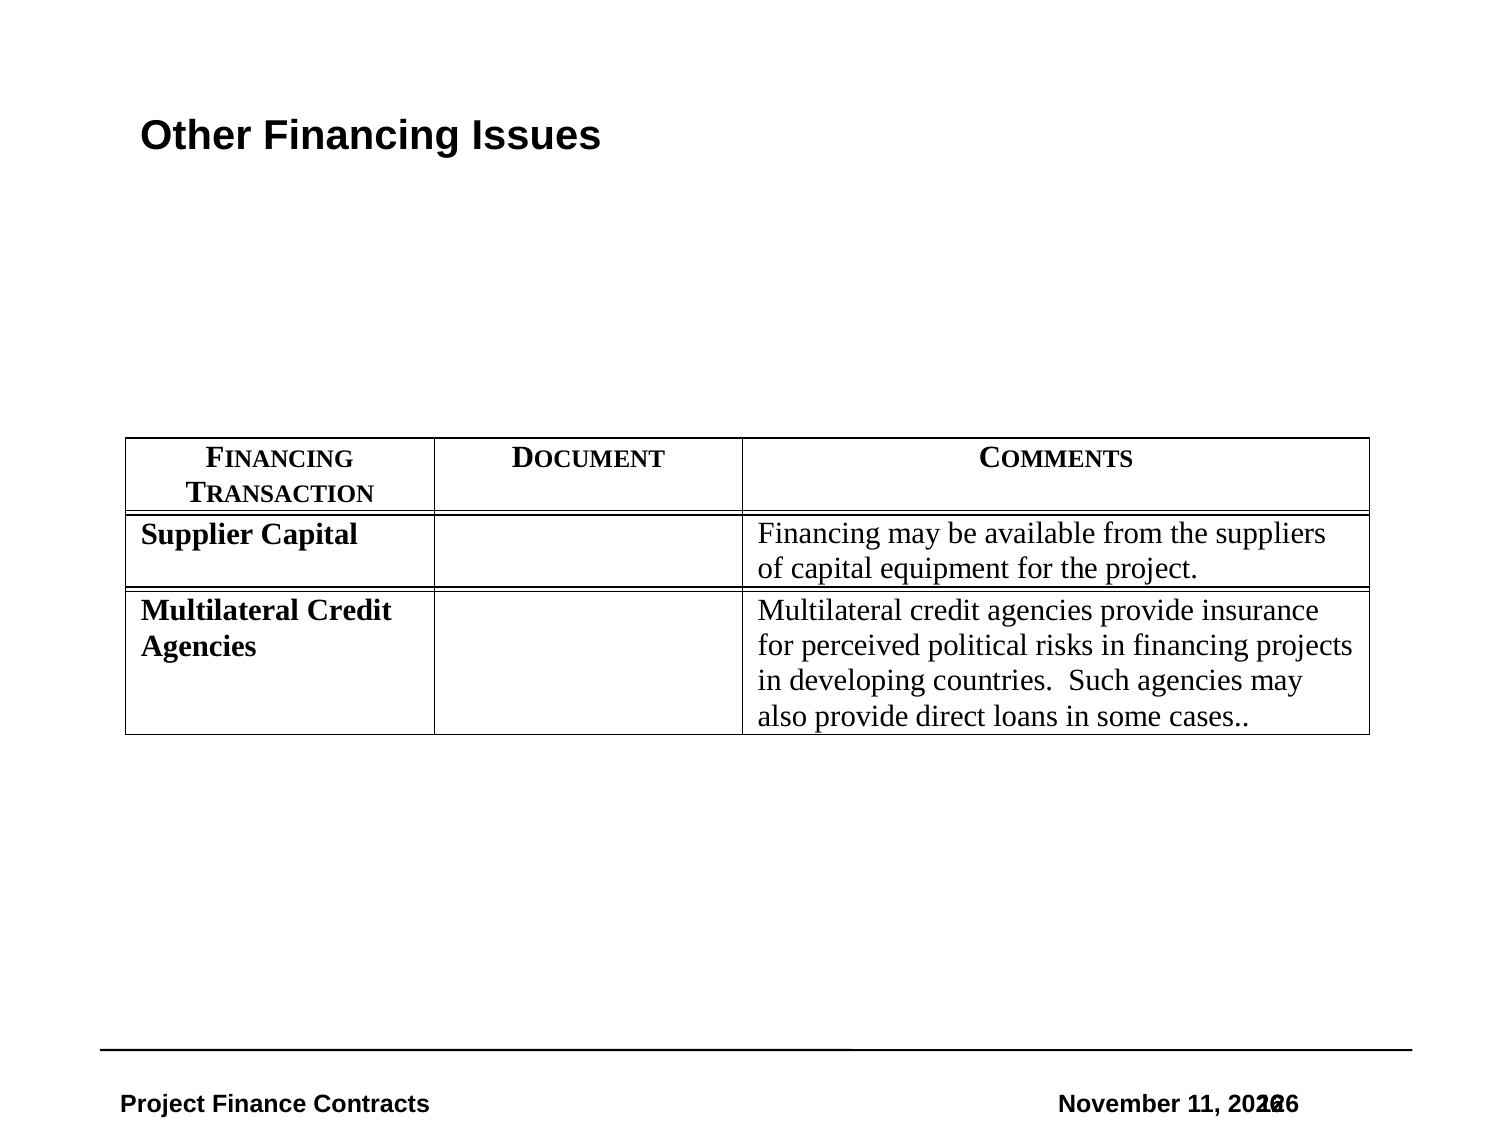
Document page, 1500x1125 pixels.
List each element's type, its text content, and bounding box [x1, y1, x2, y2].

title Other Financing Issues [124, 99, 1288, 226]
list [124, 437, 1463, 768]
